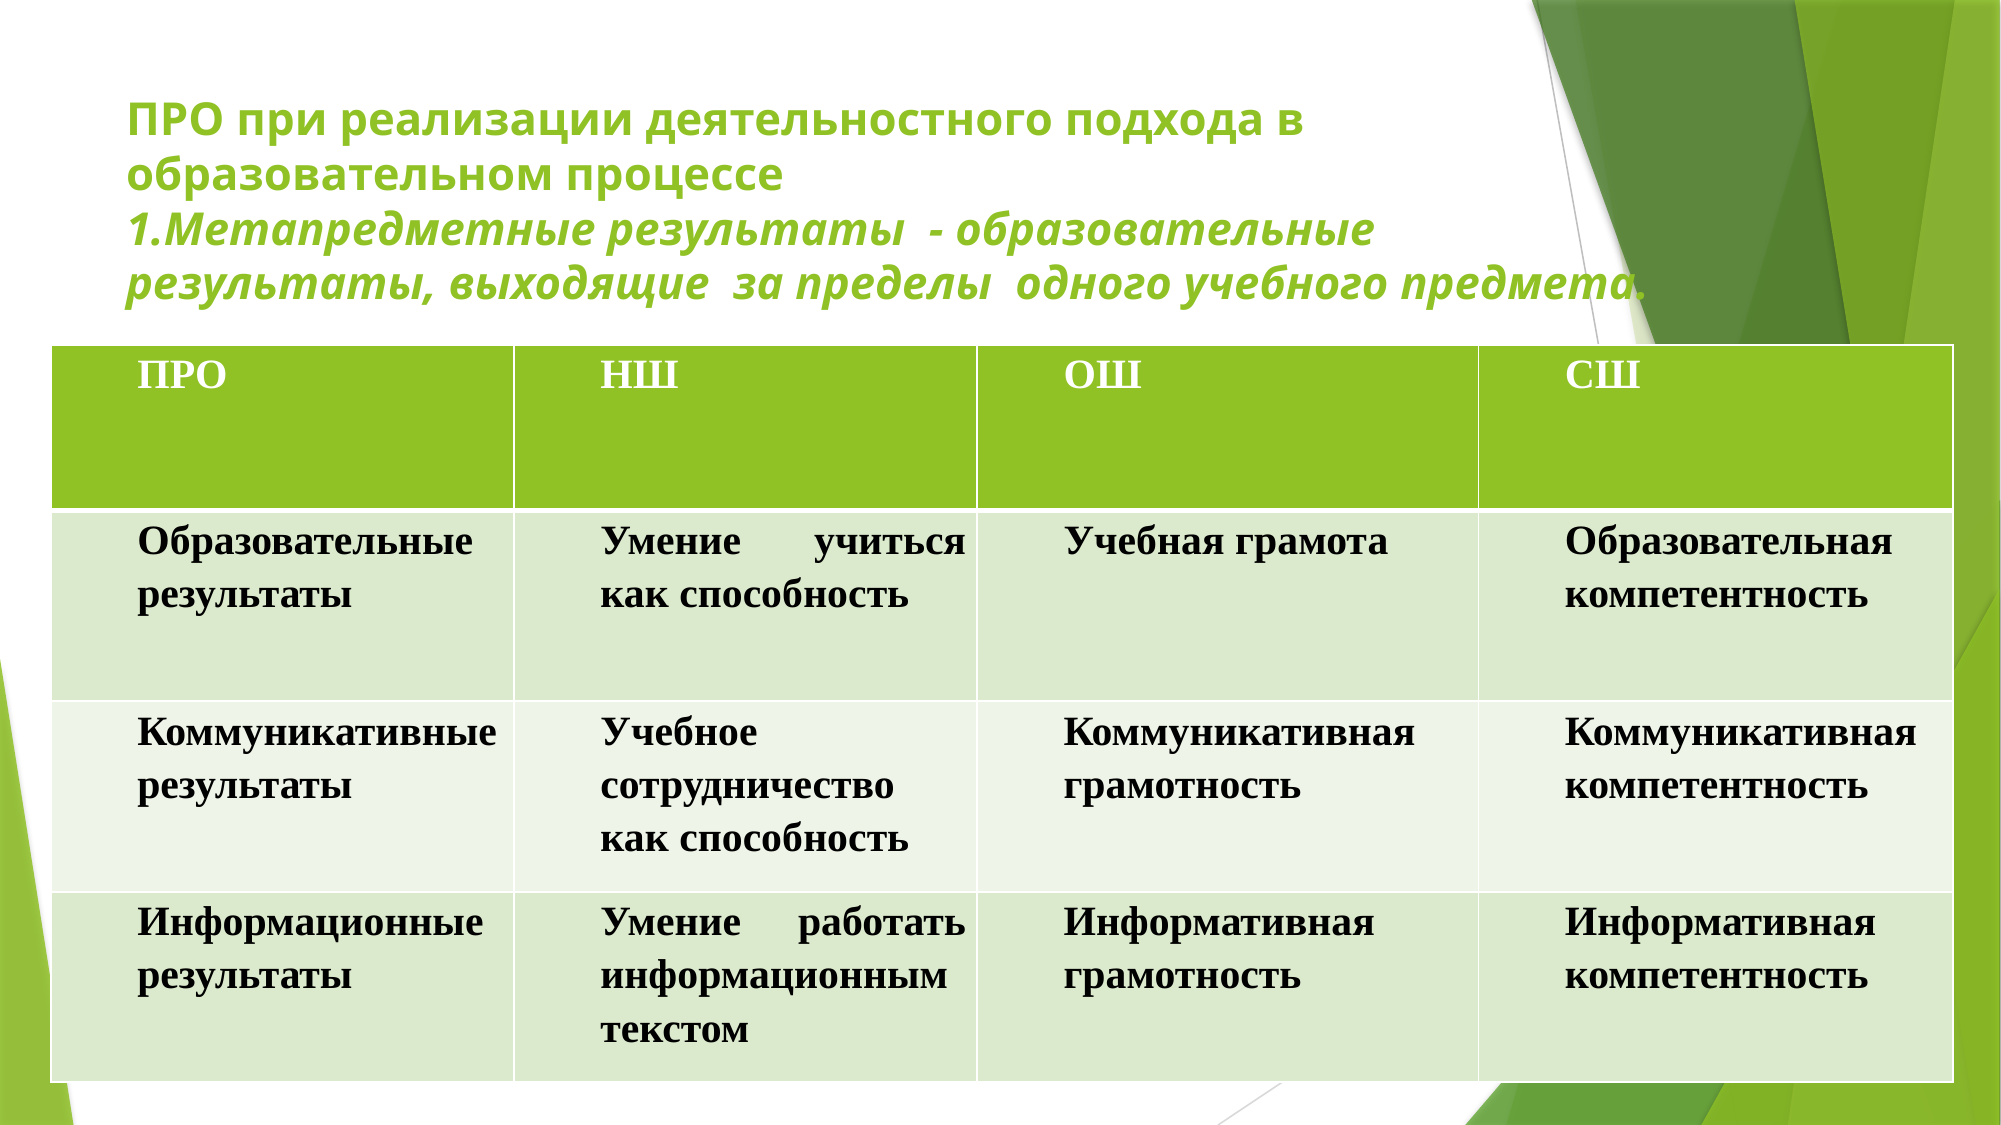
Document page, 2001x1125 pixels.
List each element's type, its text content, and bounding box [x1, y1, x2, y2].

table_header НШ [515, 346, 976, 508]
table_header ПРО [52, 346, 513, 508]
title ПРО при реализации деятельностного подхода в образовательном процессе 1.Метапредметные результаты - образовательные результаты, выходящие за пределы одного учебного предмета. [111, 57, 1666, 342]
table_cell Образовательные результаты [52, 513, 513, 700]
table_cell Коммуникативные результаты [52, 702, 513, 891]
table_cell Учебное сотрудничество как способность [515, 702, 976, 891]
table_cell Умение учиться как способность [515, 513, 976, 700]
table_cell Информационные результаты [52, 893, 513, 1081]
table_cell Коммуникативная компетентность [1479, 702, 1952, 891]
table_cell Информативная компетентность [1479, 893, 1952, 1081]
table_header СШ [1479, 346, 1952, 508]
table_cell Информативная грамотность [978, 893, 1478, 1081]
table_cell Образовательная компетентность [1479, 513, 1952, 700]
table_header ОШ [978, 346, 1478, 508]
table_cell Умение работать информационным текстом [515, 893, 976, 1081]
table_cell Учебная грамота [978, 513, 1478, 700]
table_cell Коммуникативная грамотность [978, 702, 1478, 891]
